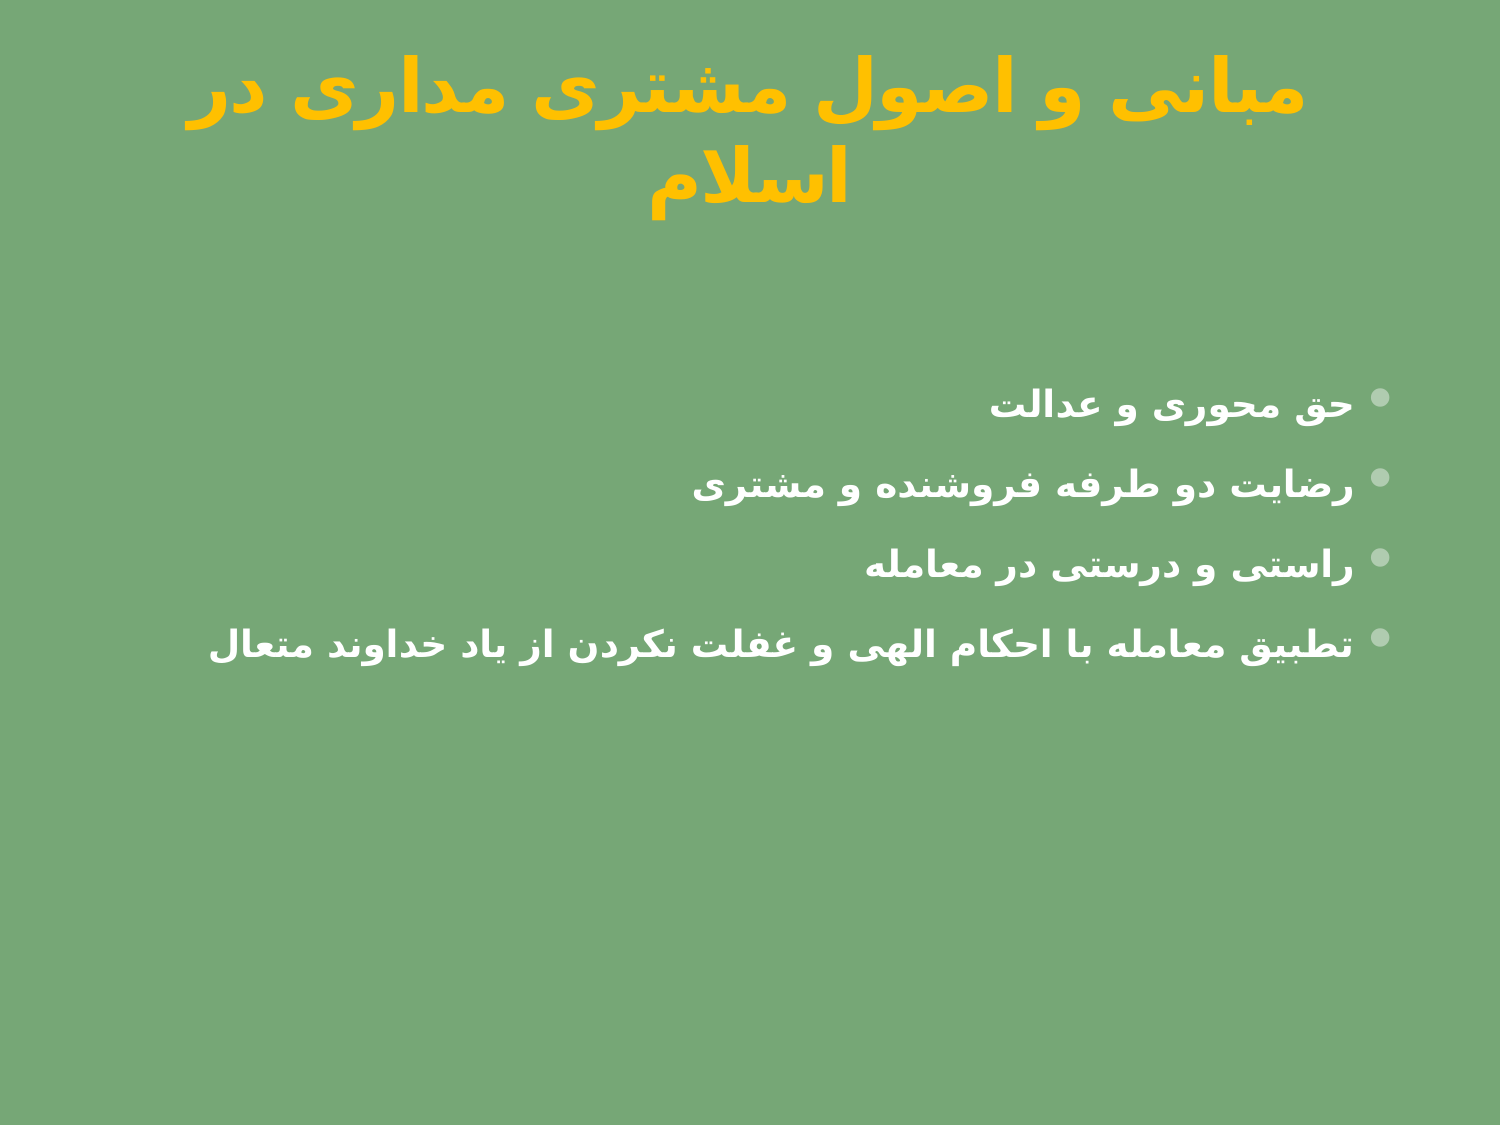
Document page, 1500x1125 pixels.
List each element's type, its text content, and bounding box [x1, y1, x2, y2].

title مبانی و اصول مشتری مداری در اسلام [74, 24, 1425, 225]
list حق محوری و عدالت رضایت دو طرفه فروشنده و مشتری راستی و درستی در معامله تطبیق معامله با احکام الهی و غفلت نکردن از یاد خداوند متعال [64, 349, 1415, 911]
